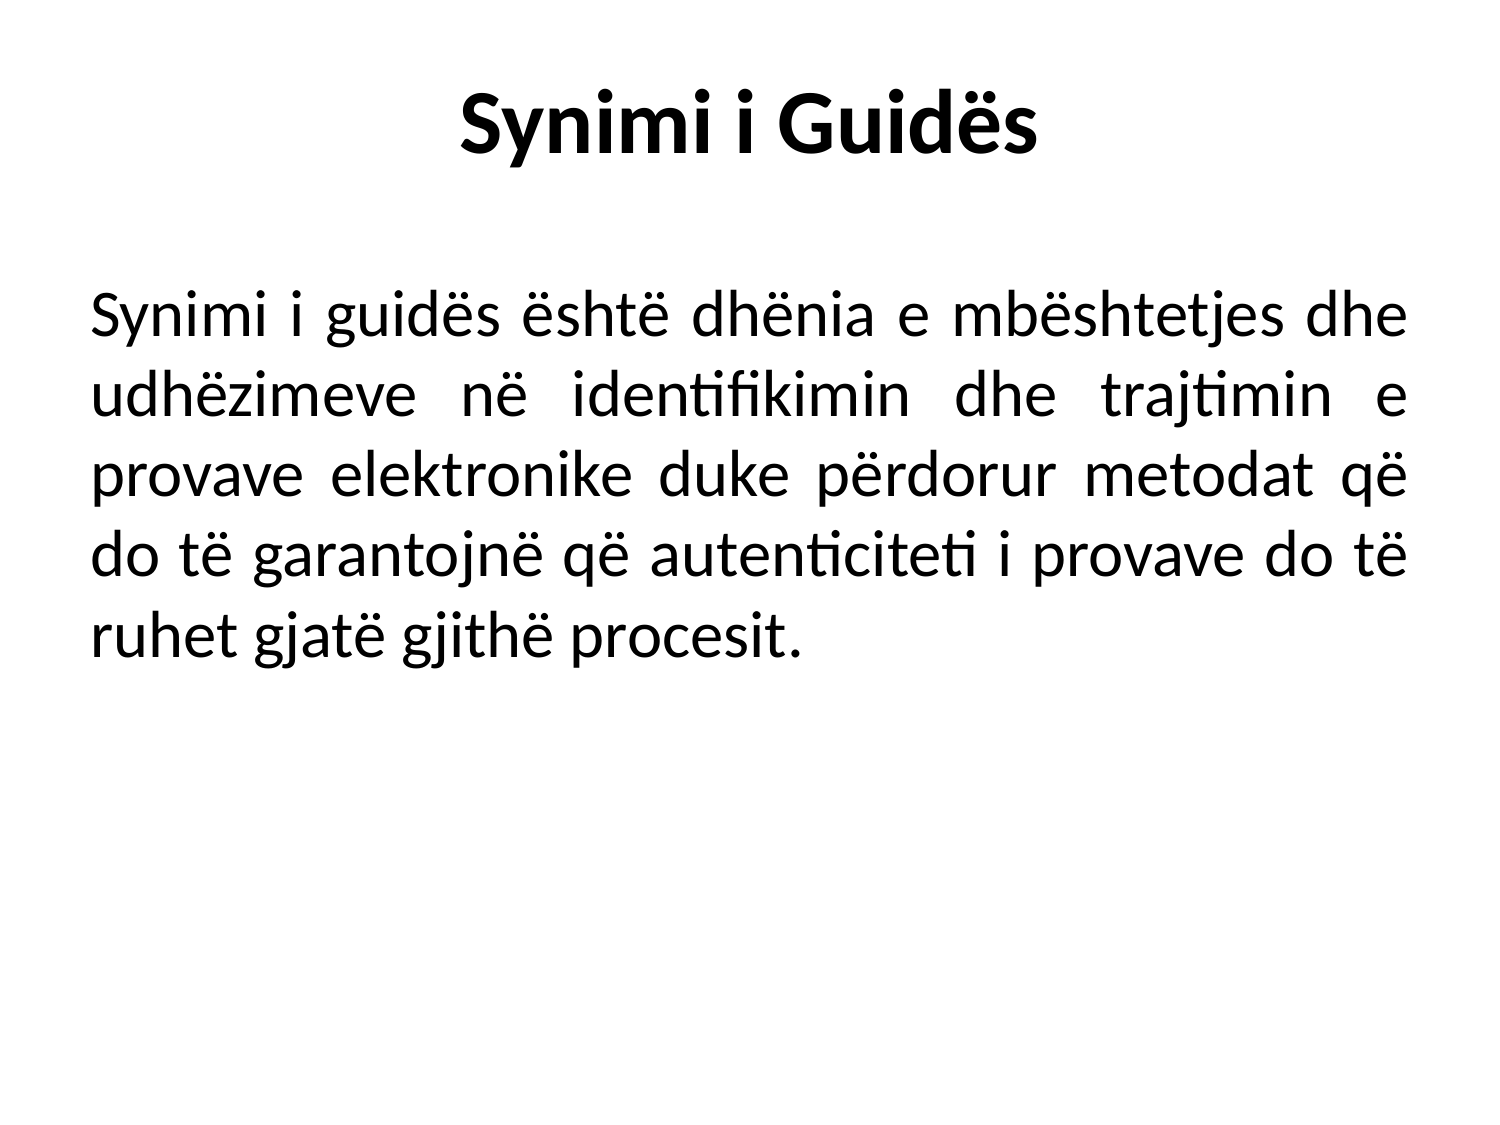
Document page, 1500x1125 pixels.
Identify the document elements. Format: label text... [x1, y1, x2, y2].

list Synimi i guidës është dhënia e mbështetjes dhe udhëzimeve në identifikimin dhe trajtimin e provave elektronike duke përdorur metodat që do të garantojnë që autenticiteti i provave do të ruhet gjatë gjithë procesit. [75, 262, 1425, 1005]
title Synimi i Guidës [75, 45, 1425, 188]
